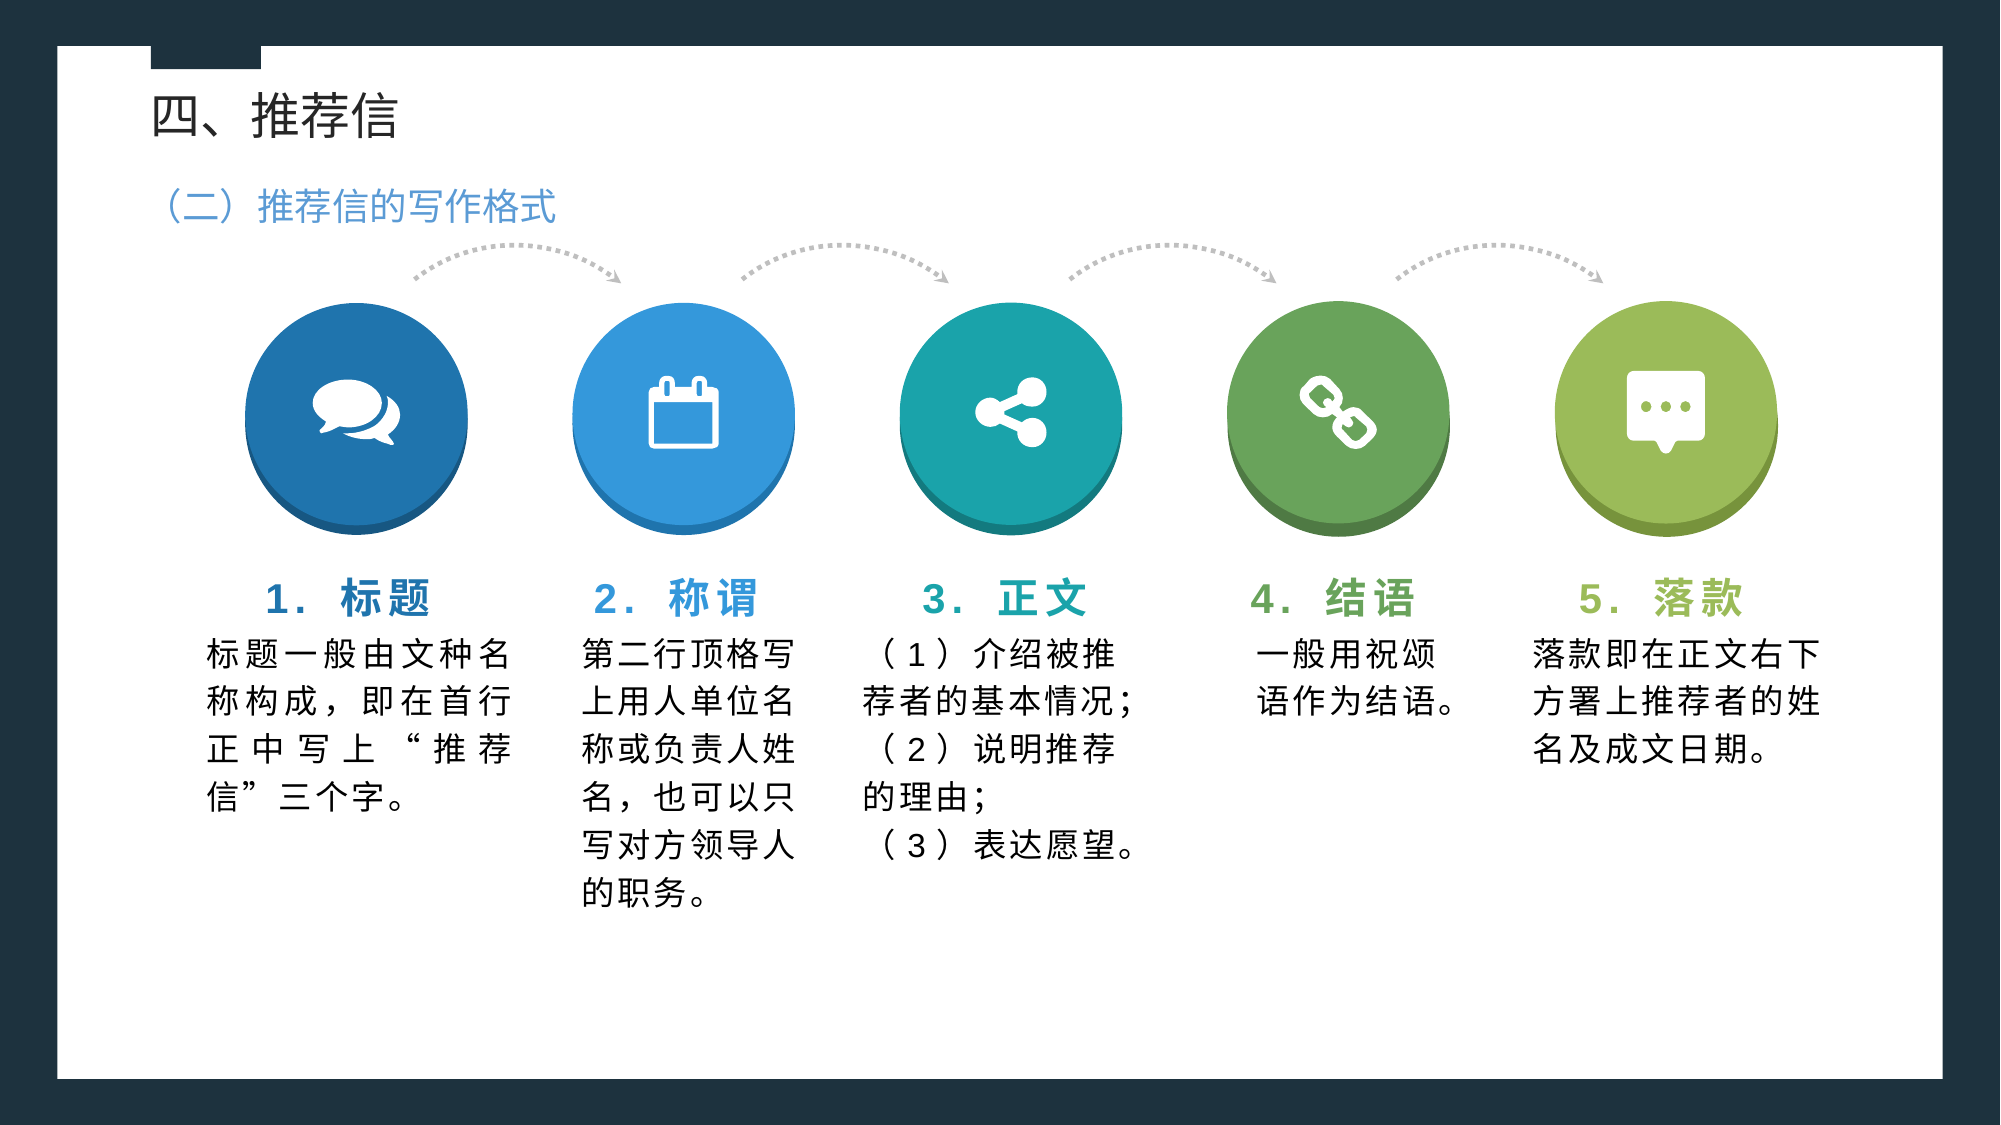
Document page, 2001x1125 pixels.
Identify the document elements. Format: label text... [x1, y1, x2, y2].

text_box 第二行顶格写上用人单位名称或负责人姓名，也可以只写对方领导人的职务。 [566, 624, 833, 935]
text_box [898, 422, 1124, 537]
text_box 标题一般由文种名称构成，即在首行正中写上“推荐信”三个字。 [191, 624, 530, 893]
text_box [1625, 369, 1707, 455]
text_box [975, 377, 1047, 448]
text_box [1554, 418, 1780, 538]
text_box [1553, 300, 1779, 525]
text_box 一般用祝颂语作为结语。 [1241, 624, 1490, 774]
text_box [741, 244, 949, 409]
text_box 2. 称谓 [519, 547, 833, 623]
text_box [571, 426, 796, 537]
text_box （1）介绍被推荐者的基本情况； （2）说明推荐的理由； （3）表达愿望。 [848, 624, 1162, 890]
text_box [1069, 244, 1277, 409]
text_box [414, 244, 622, 409]
text_box [1226, 424, 1452, 538]
text_box [648, 375, 719, 449]
text_box [571, 301, 796, 527]
text_box 1. 标题 [191, 547, 505, 623]
text_box [898, 301, 1124, 526]
text_box [312, 379, 382, 434]
text_box 5. 落款 [1504, 547, 1818, 623]
text_box 3. 正文 [848, 547, 1162, 623]
text_box 落款即在正文右下方署上推荐者的姓名及成文日期。 [1517, 624, 1871, 774]
text_box [1226, 300, 1451, 525]
text_box [342, 395, 401, 445]
text_box 4. 结语 [1176, 547, 1490, 623]
text_box [1299, 375, 1377, 449]
text_box （二）推荐信的写作格式 [129, 152, 1023, 236]
text_box 四、推荐信 [150, 77, 622, 152]
text_box [1396, 244, 1604, 409]
text_box [244, 427, 469, 536]
text_box [244, 301, 469, 527]
